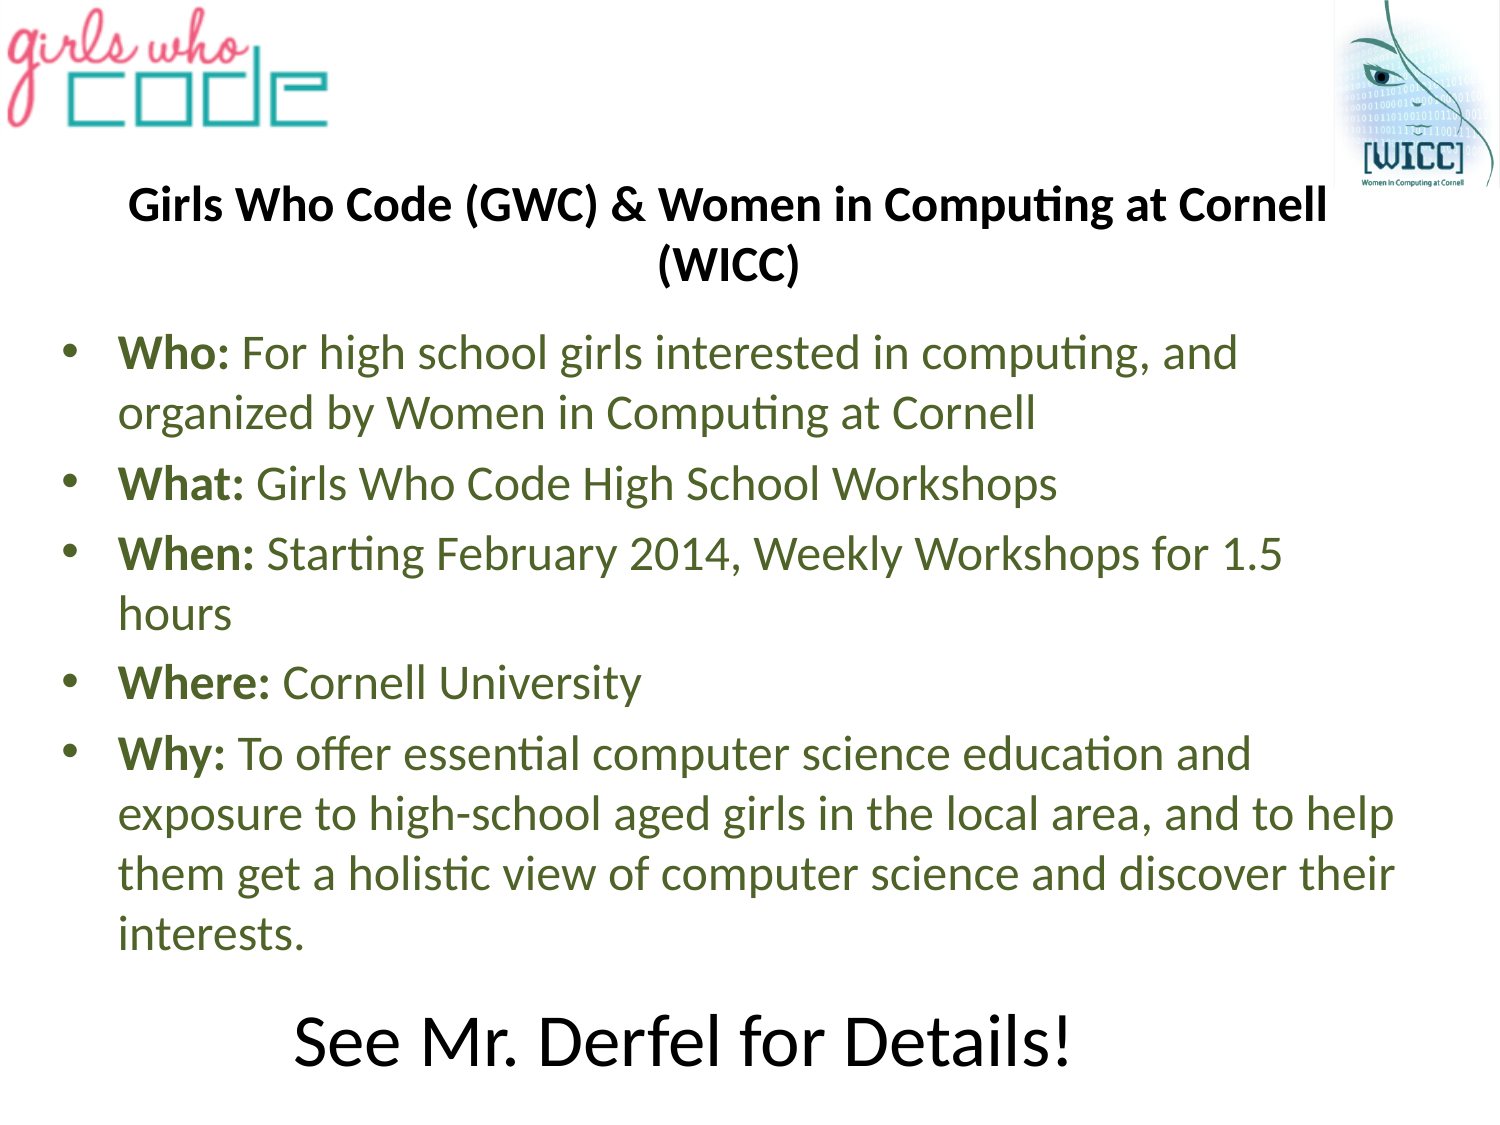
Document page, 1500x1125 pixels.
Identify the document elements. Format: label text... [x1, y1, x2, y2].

title Girls Who Code (GWC) & Women in Computing at Cornell (WICC) [109, 162, 1348, 300]
text_box See Mr. Derfel for Details! [278, 984, 1091, 1089]
list Who: For high school girls interested in computing, and organized by Women in Computing at Cornell What: Girls Who Code High School Workshops When: Starting February 2014, Weekly Workshops for 1.5 hours Where: Cornell University Why: To offer essential computer science education and exposure to high-school aged girls in the local area, and to help them get a holistic view of computer science and discover their interests. [46, 312, 1417, 775]
picture [0, 0, 336, 135]
picture [1333, 0, 1500, 188]
